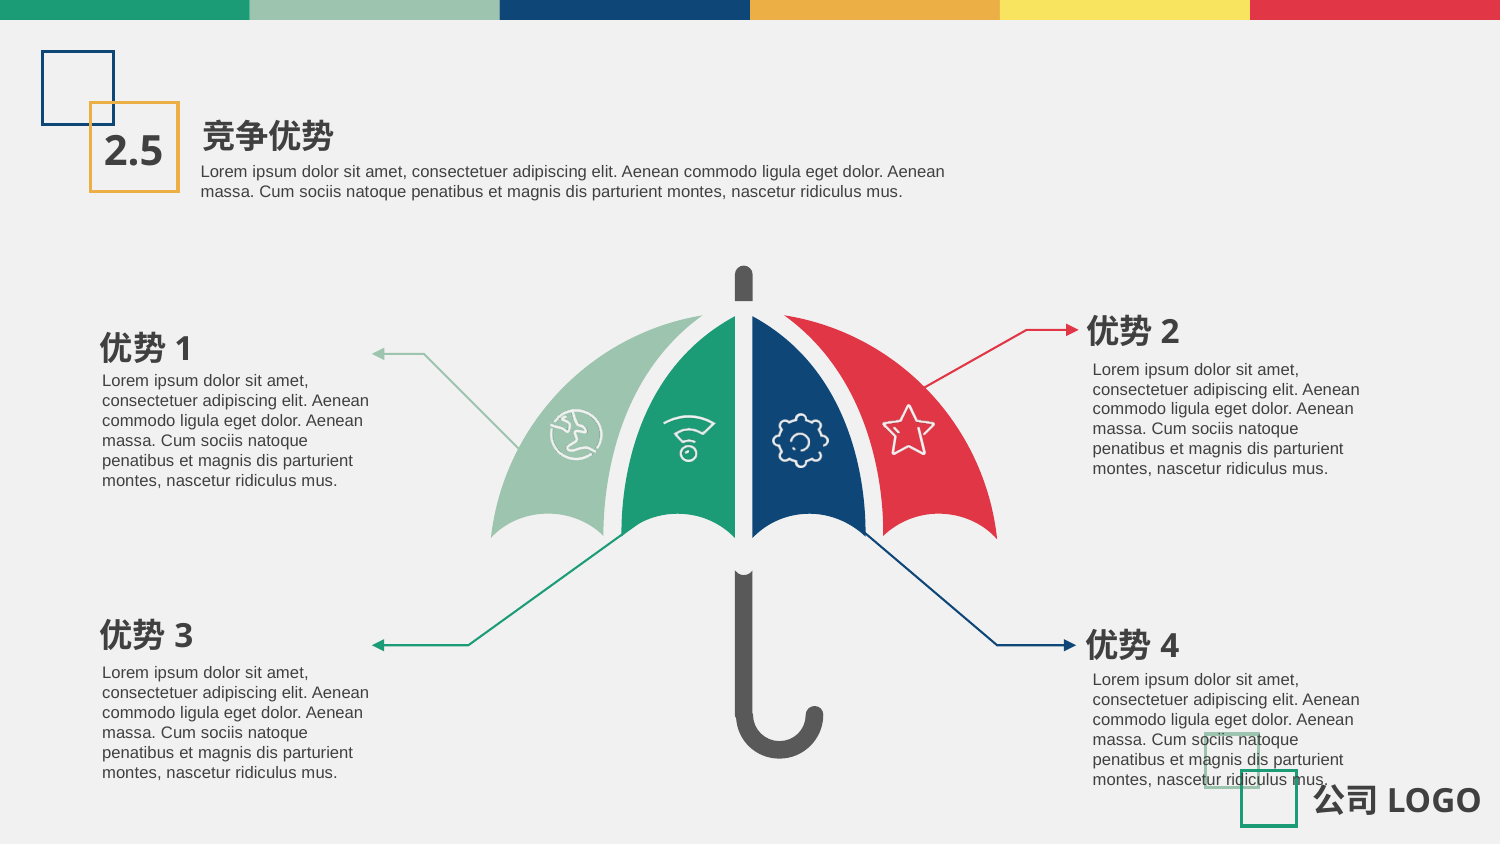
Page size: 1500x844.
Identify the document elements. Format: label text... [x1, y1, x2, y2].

text_box Lorem ipsum dolor sit amet, consectetuer adipiscing elit. Aenean commodo ligula eget dolor. Aenean massa. Cum sociis natoque penatibus et magnis dis parturient montes, nascetur ridiculus mus. [185, 153, 972, 209]
text_box [371, 590, 485, 652]
text_box [1001, 602, 1071, 652]
text_box 竞争优势 [187, 108, 351, 153]
text_box 优势4 [1071, 617, 1195, 672]
text_box Lorem ipsum dolor sit amet, consectetuer adipiscing elit. Aenean commodo ligula eget dolor. Aenean massa. Cum sociis natoque penatibus et magnis dis parturient montes, nascetur ridiculus mus. [87, 362, 399, 498]
text_box Lorem ipsum dolor sit amet, consectetuer adipiscing elit. Aenean commodo ligula eget dolor. Aenean massa. Cum sociis natoque penatibus et magnis dis parturient montes, nascetur ridiculus mus. [87, 654, 399, 789]
text_box Lorem ipsum dolor sit amet, consectetuer adipiscing elit. Aenean commodo ligula eget dolor. Aenean massa. Cum sociis natoque penatibus et magnis dis parturient montes, nascetur ridiculus mus. [1077, 661, 1389, 796]
text_box 优势2 [1071, 302, 1195, 358]
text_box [41, 51, 179, 192]
text_box 优势3 [85, 606, 209, 662]
text_box 优势1 [85, 319, 209, 375]
picture [662, 415, 716, 463]
picture [881, 404, 936, 456]
text_box [1001, 323, 1071, 360]
picture [772, 413, 829, 469]
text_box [490, 265, 998, 759]
text_box [371, 347, 485, 430]
text_box Lorem ipsum dolor sit amet, consectetuer adipiscing elit. Aenean commodo ligula eget dolor. Aenean massa. Cum sociis natoque penatibus et magnis dis parturient montes, nascetur ridiculus mus. [1077, 350, 1389, 486]
picture [549, 407, 603, 462]
